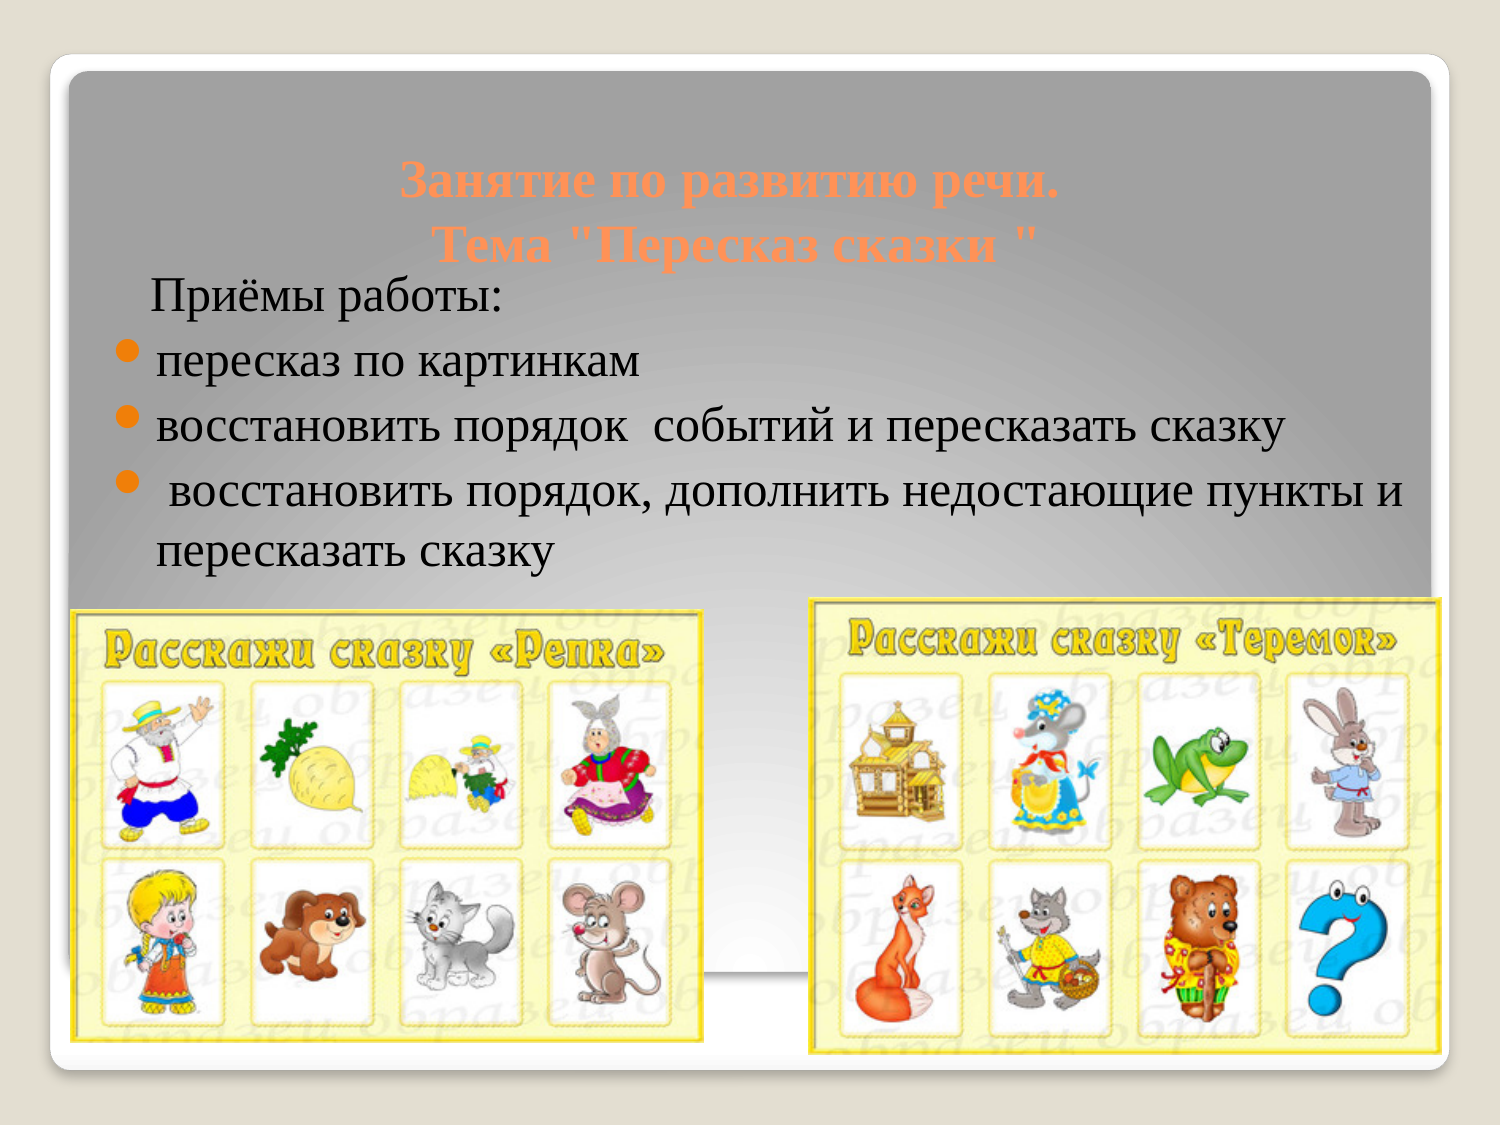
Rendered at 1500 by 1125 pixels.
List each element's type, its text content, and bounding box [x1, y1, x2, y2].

list Приёмы работы: пересказ по картинкам восстановить порядок событий и пересказать сказку восстановить порядок, дополнить недостающие пункты и пересказать сказку [82, 246, 1425, 1043]
picture [808, 597, 1442, 1055]
title Занятие по развитию речи. Тема "Пересказ сказки " [58, 70, 1402, 346]
picture [70, 609, 704, 1044]
